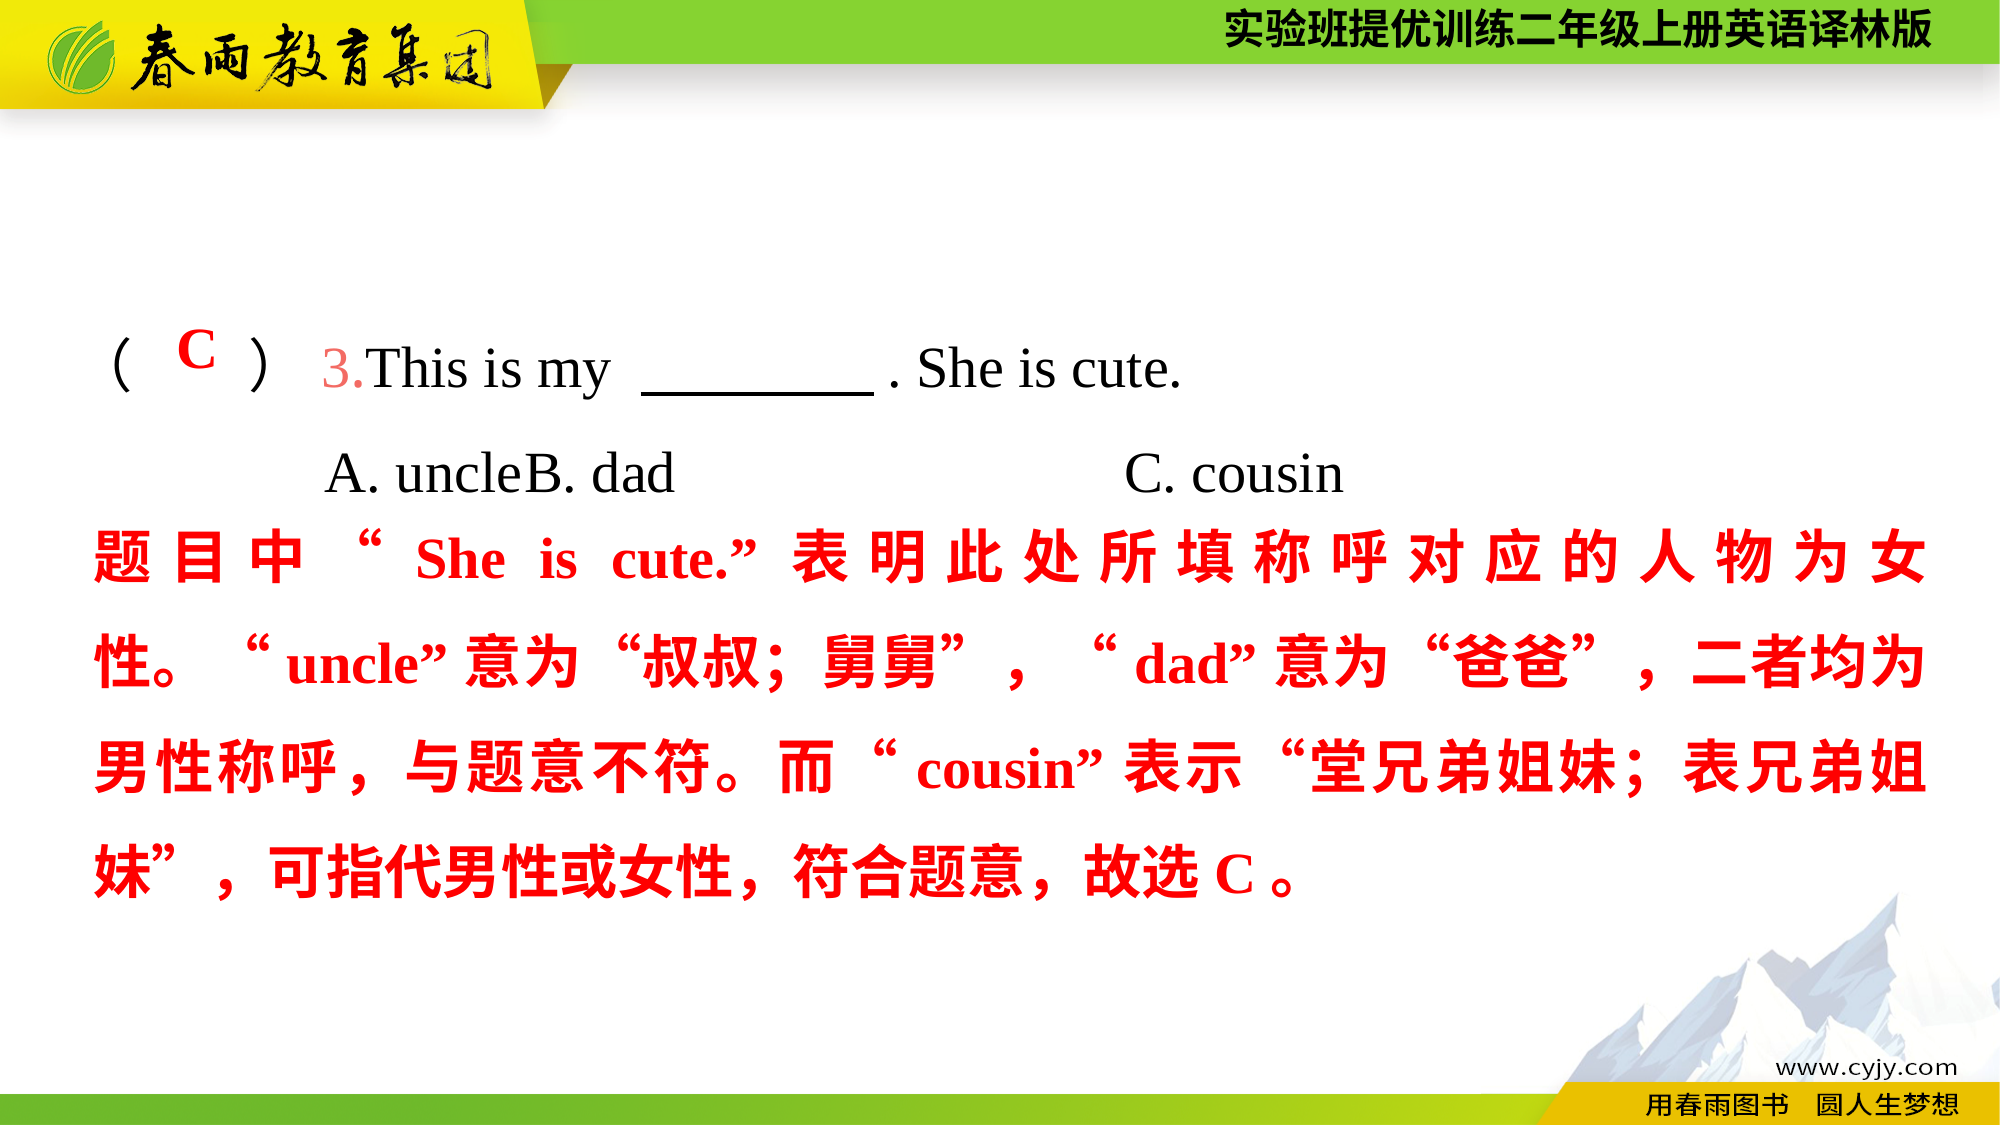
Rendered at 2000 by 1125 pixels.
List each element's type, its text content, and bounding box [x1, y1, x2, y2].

text_box 题目中“She is cute.”表明此处所填称呼对应的人物为女性。“uncle”意为“叔叔；舅舅”，“dad”意为“爸爸”，二者均为男性称呼，与题意不符。而“cousin”表示“堂兄弟姐妹；表兄弟姐妹”，可指代男性或女性，符合题意，故选C。 [78, 477, 1944, 913]
list （ ）3.This is my . She is cute. A. uncle B. dad C. cousin [59, 286, 1944, 514]
picture [0, 0, 2000, 1125]
text_box C [161, 302, 234, 388]
